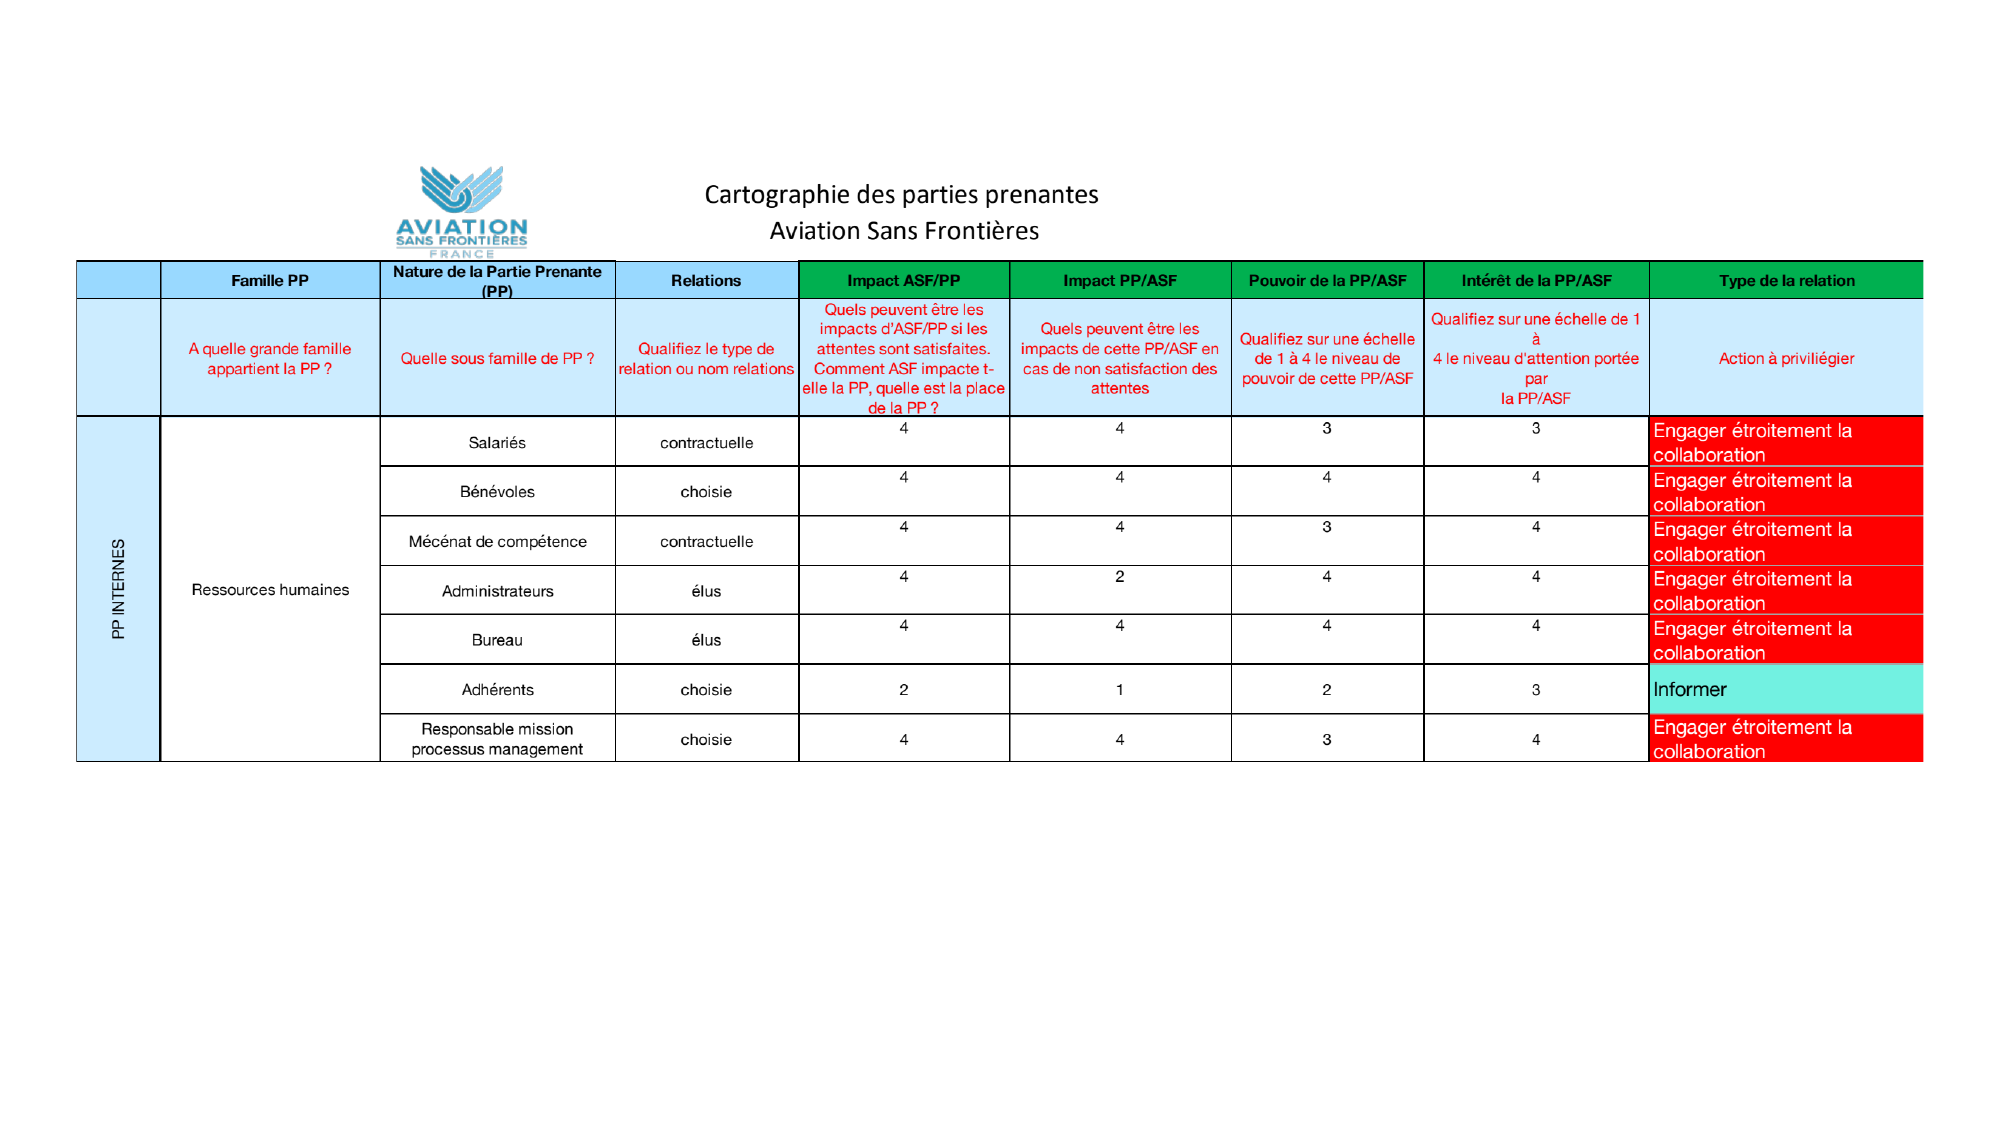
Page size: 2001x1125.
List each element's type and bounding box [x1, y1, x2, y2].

text_box [76, 161, 1924, 762]
